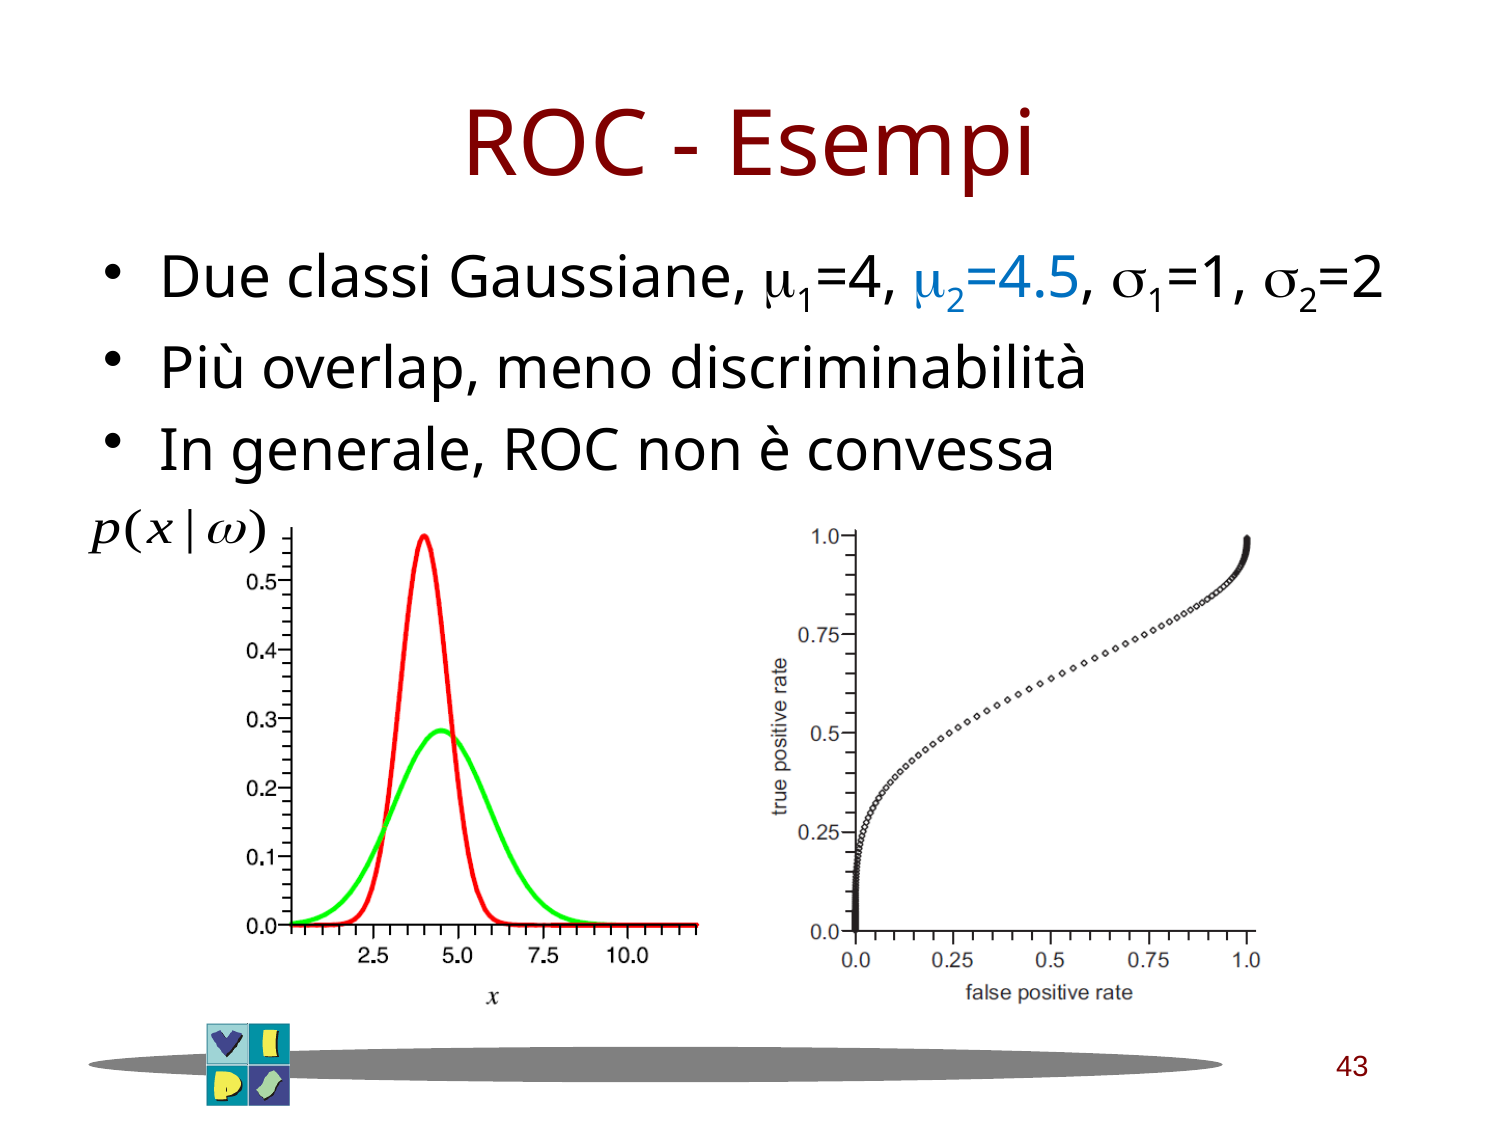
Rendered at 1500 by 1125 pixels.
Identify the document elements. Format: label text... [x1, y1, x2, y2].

title ROC - Esempi [75, 45, 1425, 233]
slide_number 43 [1033, 1039, 1384, 1118]
list Due classi Gaussiane, m1=4, m2=4.5, s1=1, s2=2 Più overlap, meno discriminabilità In generale, ROC non è convessa [88, 231, 1439, 975]
picture [206, 1023, 290, 1106]
picture [164, 498, 1282, 1015]
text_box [75, 498, 278, 565]
